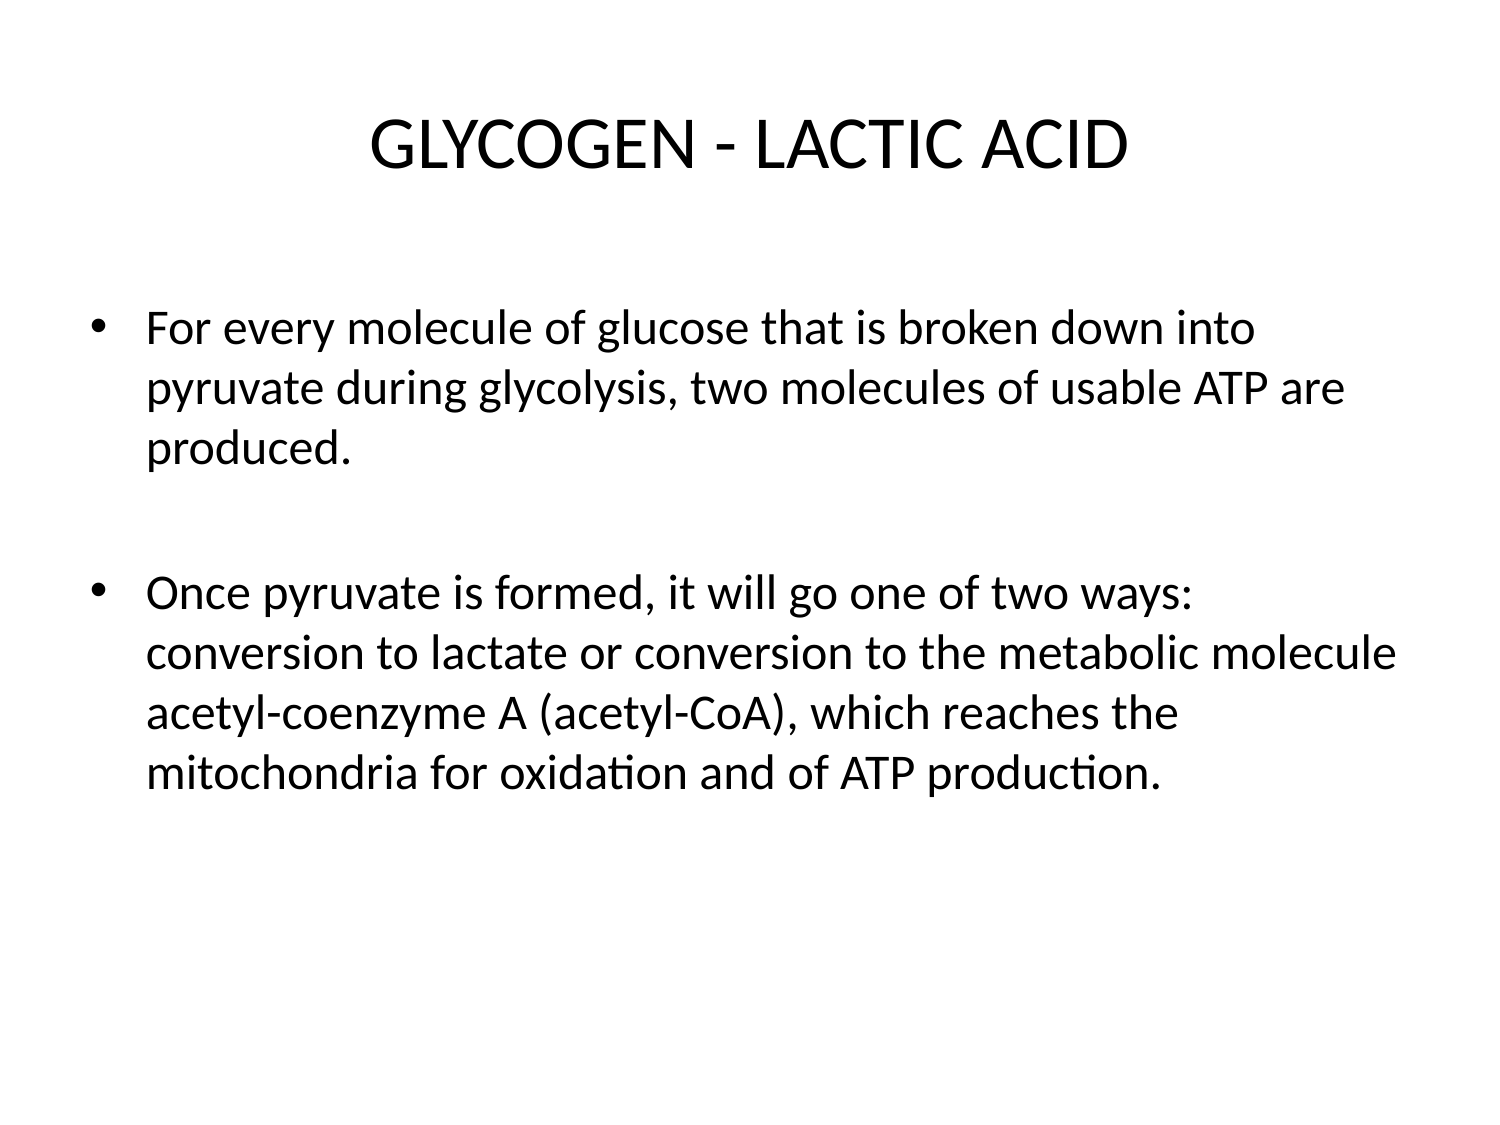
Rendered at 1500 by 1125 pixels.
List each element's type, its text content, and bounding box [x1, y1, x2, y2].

text_box For every molecule of glucose that is broken down into pyruvate during glycolysis, two molecules of usable ATP are produced. Once pyruvate is formed, it will go one of two ways: conversion to lactate or conversion to the metabolic molecule acetyl-coenzyme A (acetyl-CoA), which reaches the mitochondria for oxidation and of ATP production. [74, 287, 1425, 1005]
text_box GLYCOGEN - LACTIC ACID [74, 45, 1425, 233]
